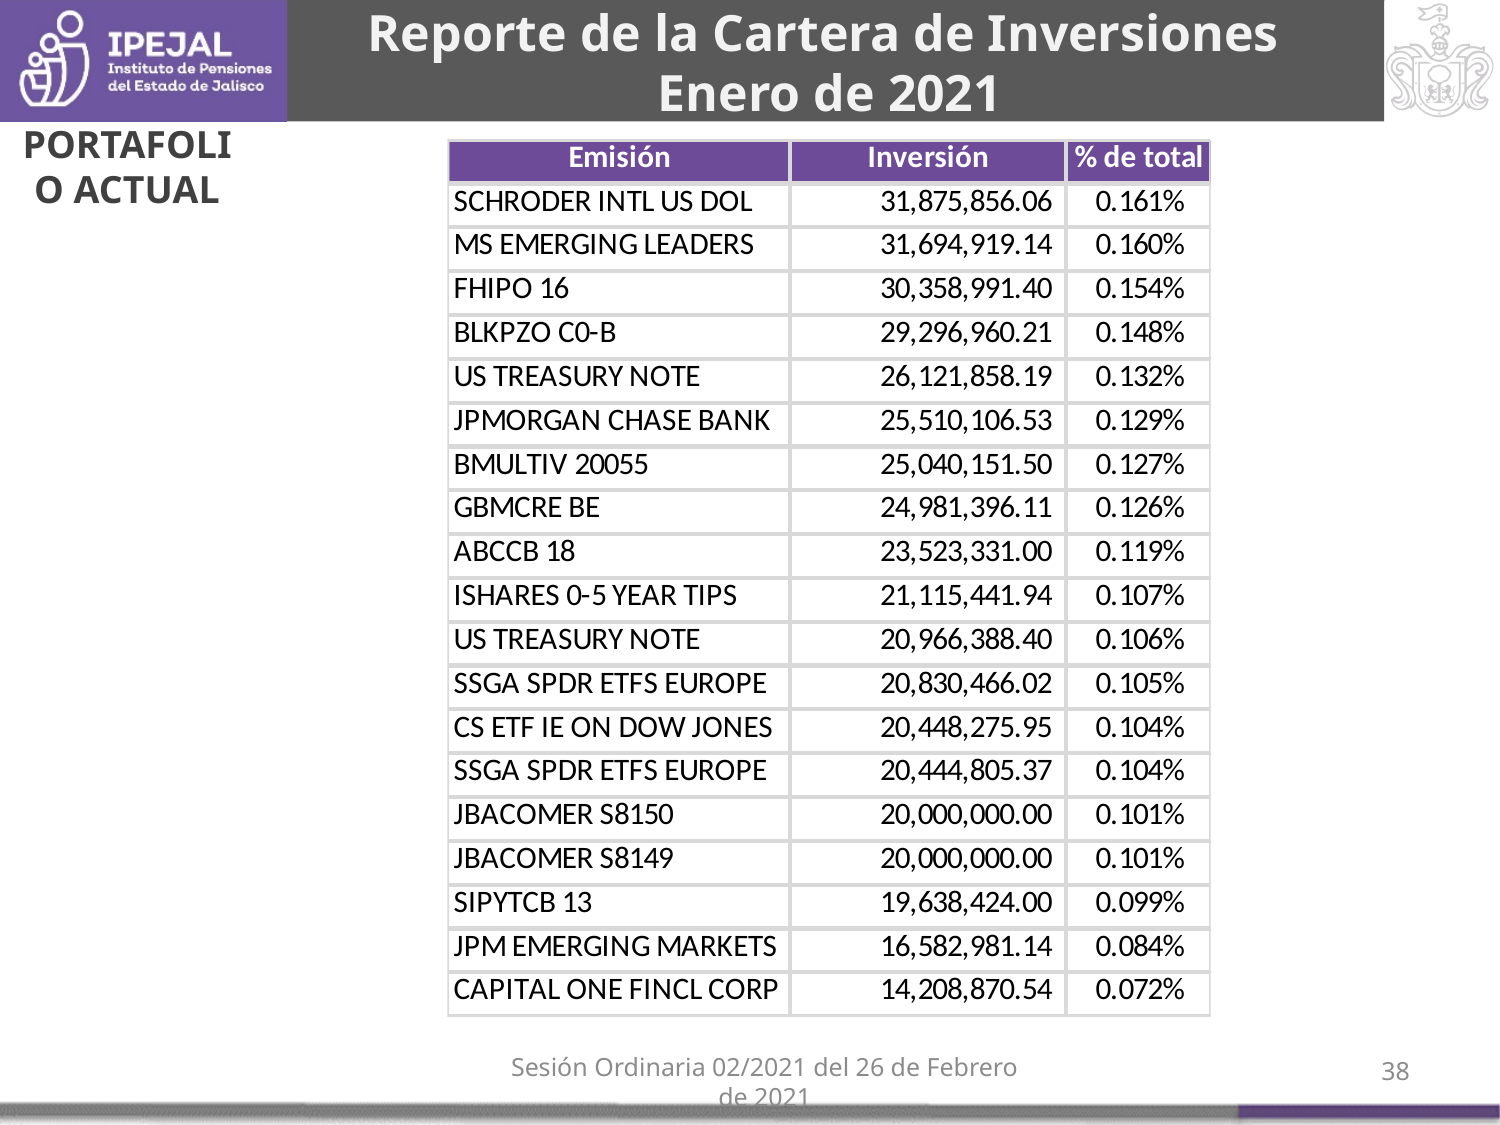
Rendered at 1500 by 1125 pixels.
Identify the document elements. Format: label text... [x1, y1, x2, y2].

text_box Sesión Ordinaria 02/2021 del 26 de Febrero de 2021 [483, 1051, 1046, 1112]
text_box PORTAFOLIO ACTUAL [0, 113, 254, 219]
picture [0, 1096, 1500, 1125]
picture [447, 139, 1213, 1019]
slide_number 37 [1074, 1042, 1425, 1103]
picture [0, 0, 273, 122]
text_box Reporte de la Cartera de Inversiones Enero de 2021 [273, 0, 1387, 125]
